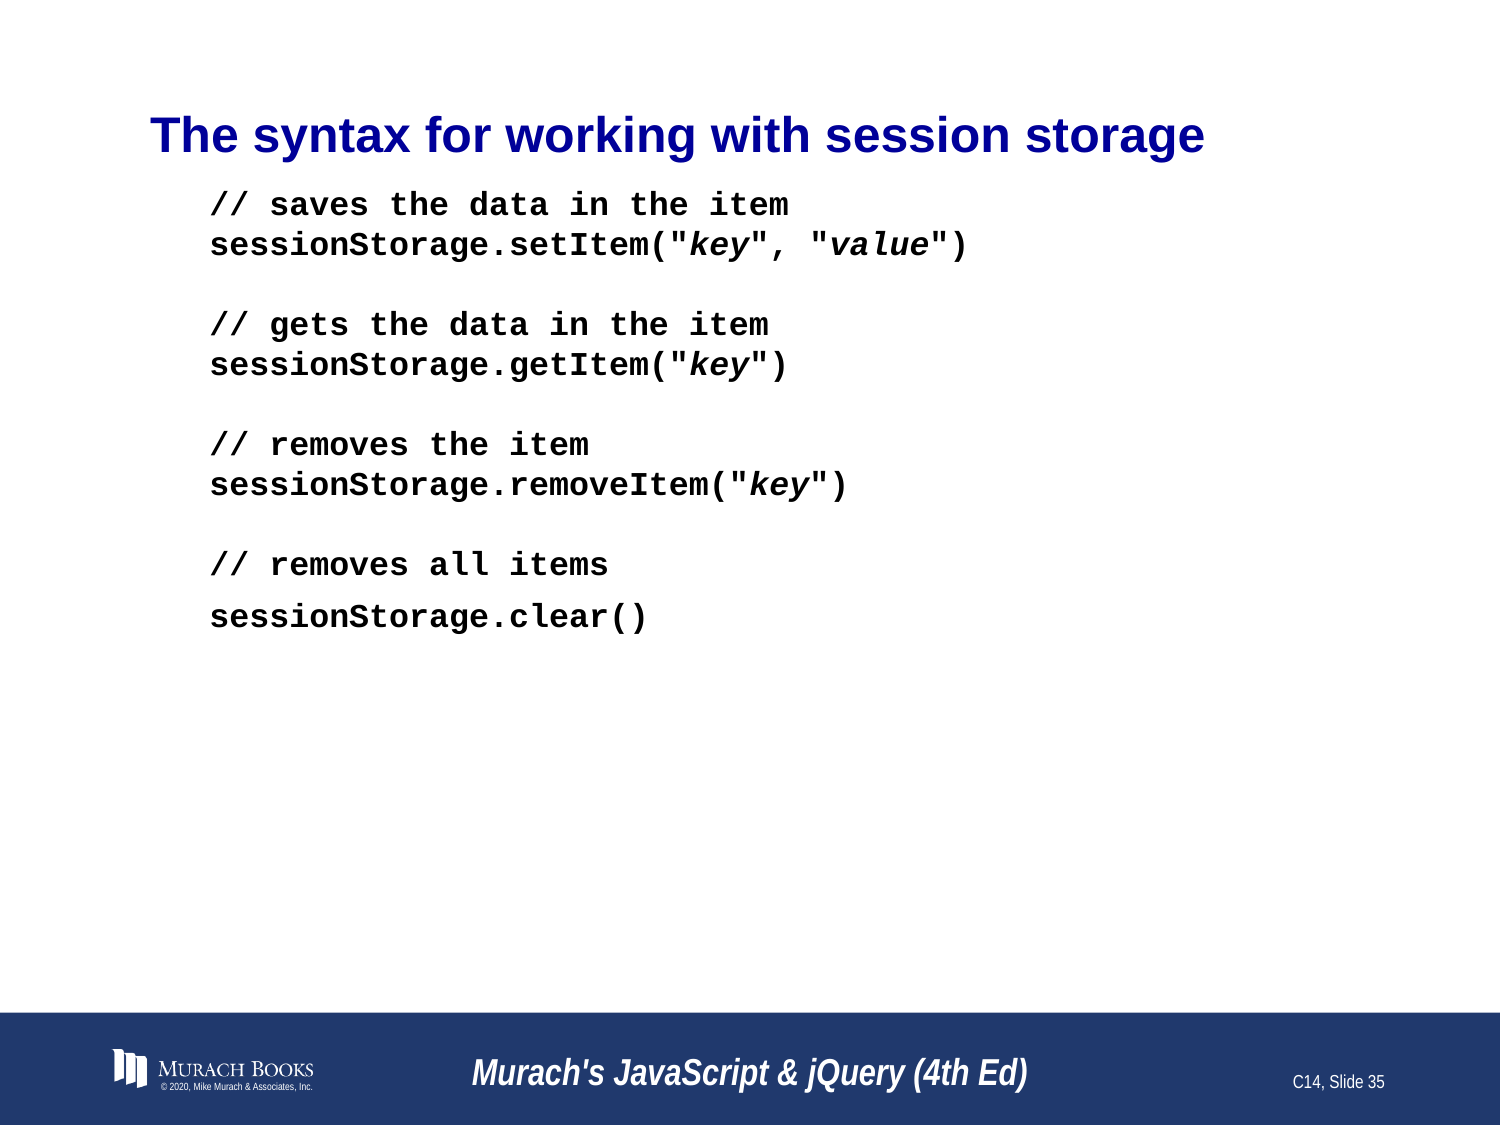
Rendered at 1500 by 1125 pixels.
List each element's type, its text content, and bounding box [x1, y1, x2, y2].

title The syntax for working with session storage [150, 102, 1350, 164]
slide_number C14, Slide 35 [1087, 1025, 1400, 1100]
list // saves the data in the item sessionStorage.setItem("key", "value") // gets the data in the item sessionStorage.getItem("key") // removes the item sessionStorage.removeItem("key") // removes all items sessionStorage.clear() [137, 174, 1350, 975]
footer © 2020, Mike Murach & Associates, Inc. [12, 1025, 463, 1100]
slide_number Murach's JavaScript & jQuery (4th Ed) [463, 1025, 1050, 1100]
